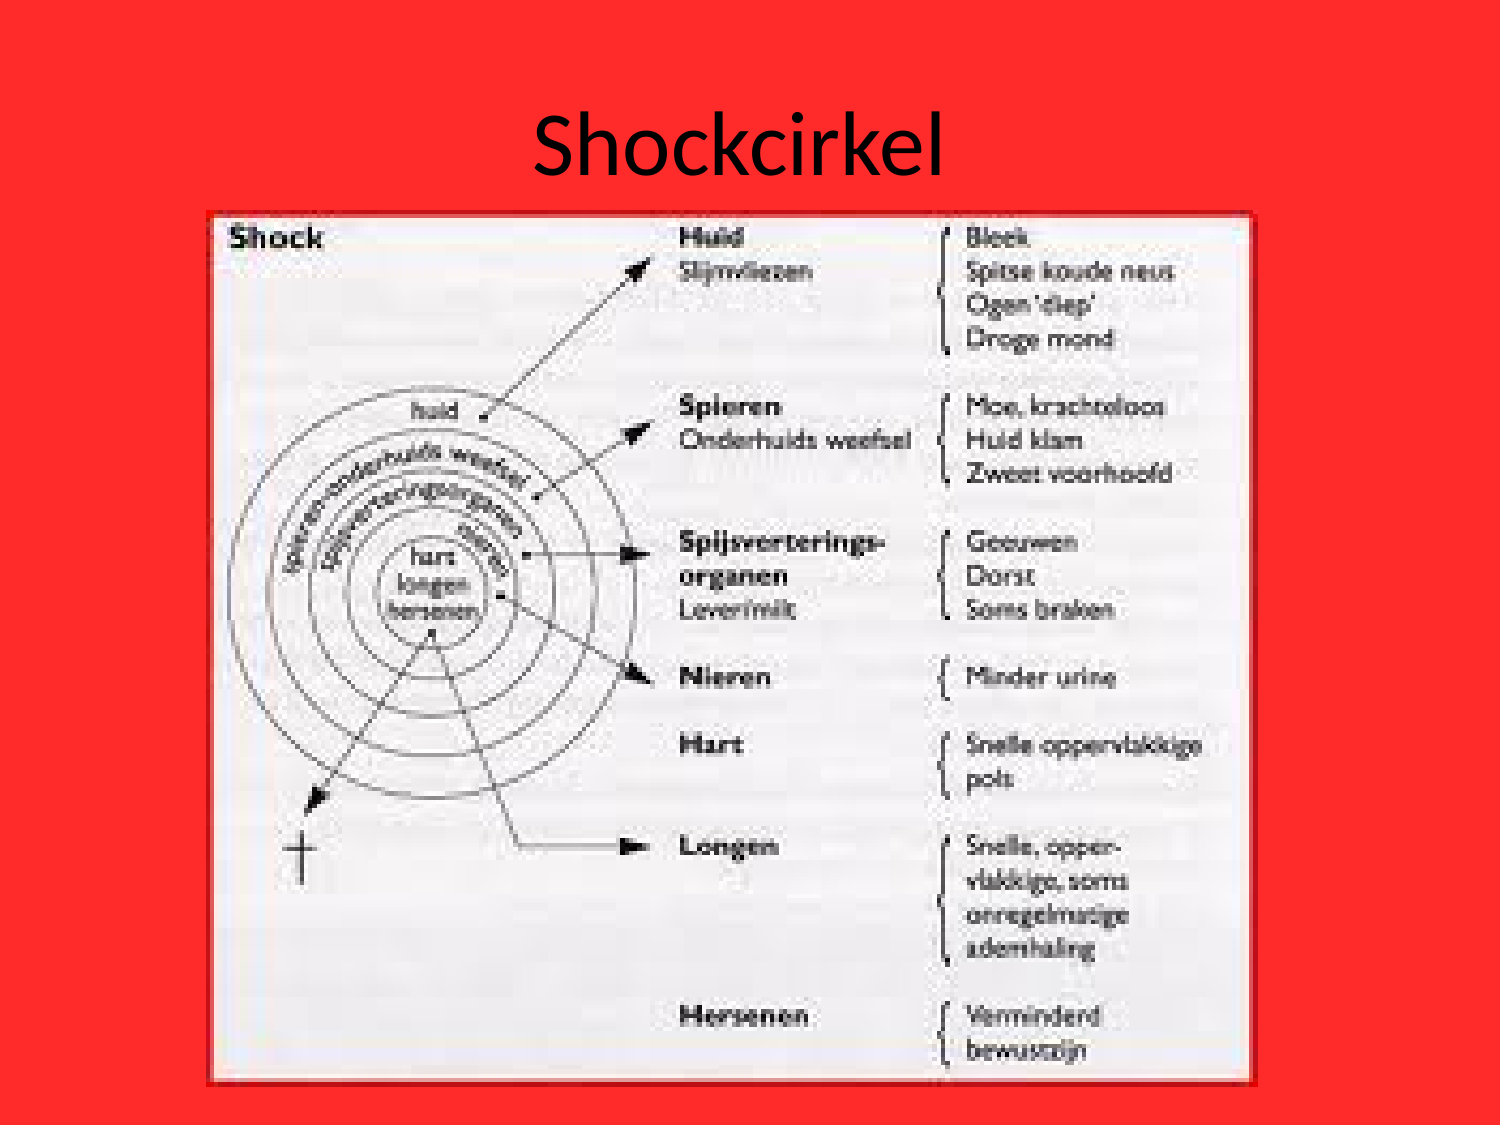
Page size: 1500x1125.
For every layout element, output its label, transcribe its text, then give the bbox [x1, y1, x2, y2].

title Shockcirkel [75, 45, 1425, 233]
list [206, 210, 1259, 1087]
